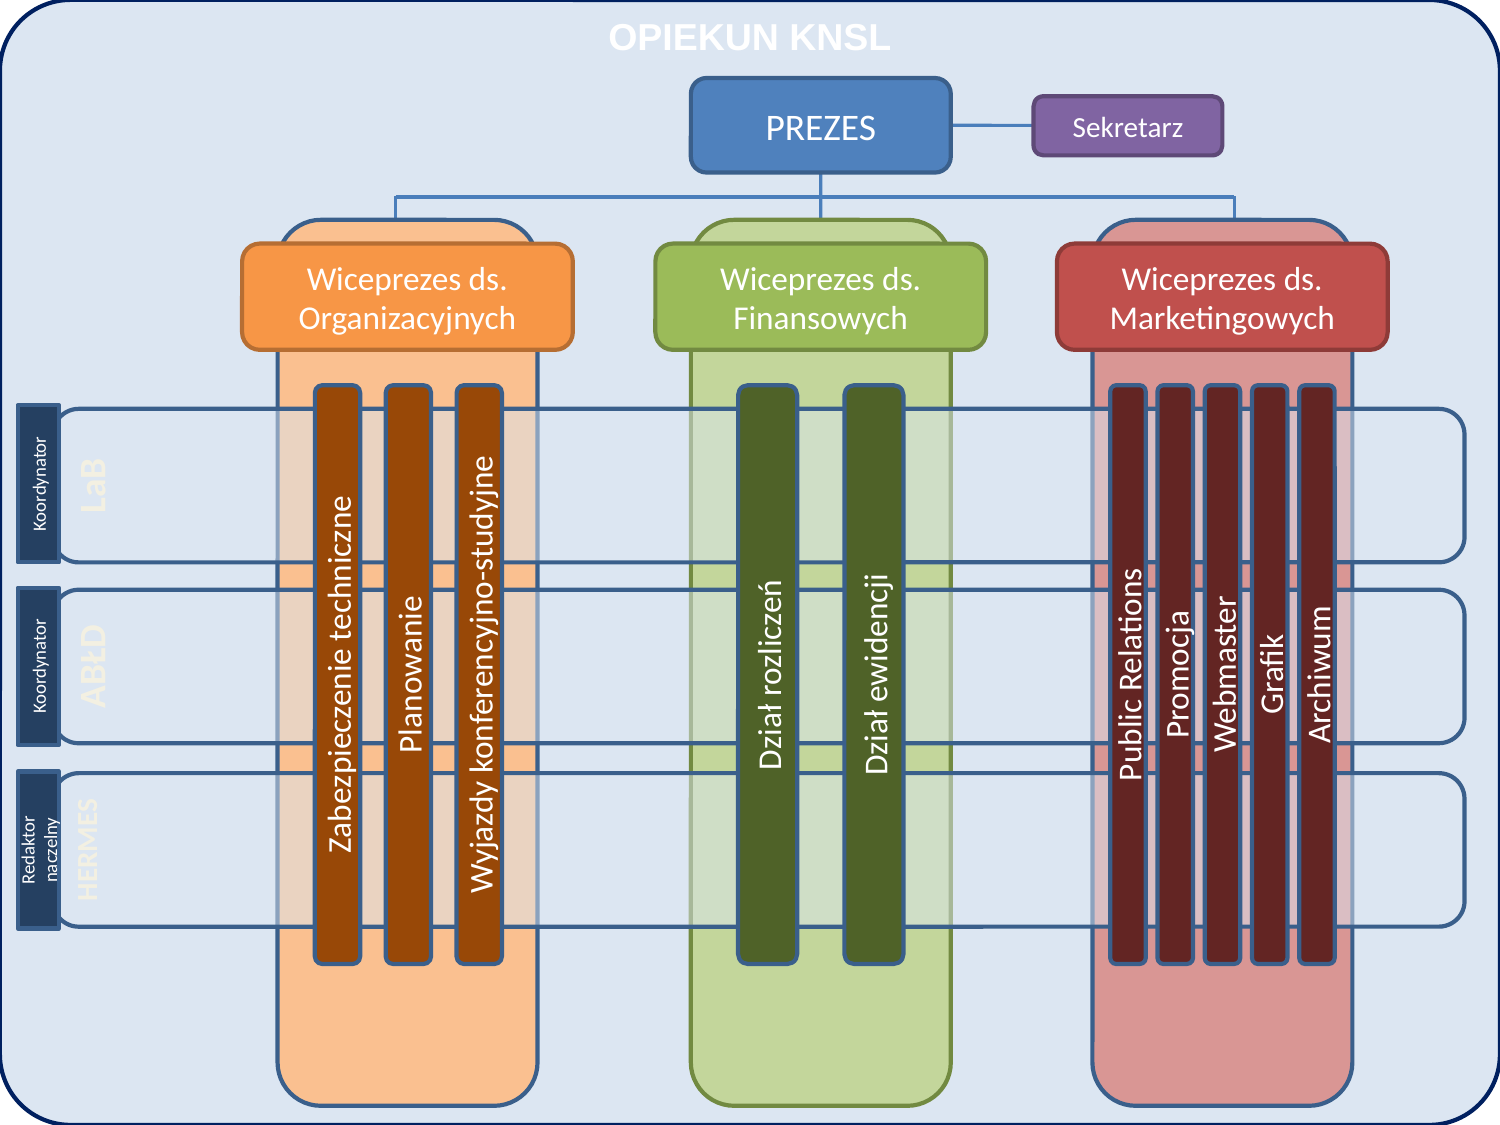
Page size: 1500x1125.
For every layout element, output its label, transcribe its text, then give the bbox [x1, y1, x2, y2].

text_box [363, 746, 383, 771]
text_box Promocja [1155, 383, 1196, 967]
text_box Redaktor naczelny [16, 769, 61, 931]
text_box [688, 565, 736, 587]
text_box ABŁD [61, 587, 312, 746]
text_box [1196, 565, 1202, 587]
text_box Wiceprezes ds. Marketingowych [1054, 241, 1390, 352]
text_box LaB [1196, 406, 1202, 565]
text_box [800, 565, 842, 587]
text_box [694, 217, 816, 241]
text_box HERMES [906, 771, 1108, 929]
text_box Webmaster [1202, 383, 1243, 967]
text_box [1090, 746, 1108, 771]
text_box [399, 217, 534, 241]
text_box LaB [1243, 406, 1249, 565]
text_box Dział ewidencji [842, 383, 906, 967]
text_box [1290, 746, 1297, 771]
text_box LaB [906, 406, 1108, 565]
text_box [688, 352, 953, 406]
text_box [275, 929, 540, 1108]
text_box [1243, 746, 1249, 771]
text_box ABŁD [1337, 587, 1467, 746]
text_box [800, 746, 842, 771]
text_box [1337, 565, 1355, 587]
text_box LaB [505, 406, 736, 565]
text_box Koordynator [16, 586, 61, 747]
text_box Zabezpieczenie techniczne [312, 383, 363, 967]
text_box HERMES [1243, 771, 1249, 929]
text_box [363, 565, 383, 587]
text_box HERMES [61, 771, 312, 929]
text_box Koordynator [16, 403, 61, 564]
text_box [1238, 217, 1349, 241]
text_box OPIEKUN KNSL [0, 5, 1500, 66]
text_box [1090, 929, 1355, 1108]
text_box [39, 0, 1461, 5]
text_box ABŁD [363, 587, 383, 746]
text_box ABŁD [505, 587, 736, 746]
text_box Grafik [1249, 383, 1290, 967]
text_box LaB [1148, 406, 1155, 565]
text_box ABŁD [906, 587, 1108, 746]
text_box ABŁD [1148, 587, 1155, 746]
text_box [1196, 746, 1202, 771]
text_box Wiceprezes ds. Finansowych [653, 241, 989, 352]
text_box LaB [61, 406, 312, 565]
text_box [1337, 746, 1355, 771]
text_box ABŁD [800, 587, 842, 746]
text_box Public Relations [1108, 383, 1148, 967]
text_box [275, 746, 312, 771]
text_box [0, 66, 1500, 1125]
text_box [434, 565, 454, 587]
text_box [826, 217, 948, 241]
text_box [275, 352, 540, 406]
text_box [275, 565, 312, 587]
text_box LaB [800, 406, 842, 565]
text_box Archiwum [1297, 383, 1337, 967]
text_box HERMES [505, 771, 735, 929]
text_box HERMES [363, 771, 383, 929]
text_box [505, 746, 540, 771]
text_box [1090, 352, 1355, 406]
text_box Sekretarz [1031, 94, 1225, 158]
text_box LaB [363, 406, 383, 565]
text_box [1148, 565, 1155, 587]
text_box [505, 565, 540, 587]
text_box ABŁD [1290, 587, 1297, 746]
text_box ABŁD [434, 587, 454, 746]
text_box [1148, 746, 1155, 771]
text_box [1090, 565, 1108, 587]
text_box HERMES [1148, 771, 1155, 929]
text_box [688, 929, 953, 1108]
text_box [1096, 217, 1229, 241]
text_box [906, 565, 953, 587]
text_box [688, 746, 735, 771]
text_box [434, 746, 454, 771]
text_box HERMES [1337, 771, 1467, 929]
text_box ABŁD [1196, 587, 1202, 746]
text_box LaB [1290, 406, 1297, 565]
text_box Wyjazdy konferencyjno-studyjne [454, 383, 505, 967]
text_box ABŁD [1243, 587, 1249, 746]
text_box PREZES [688, 75, 953, 175]
text_box [906, 746, 953, 771]
text_box [1243, 565, 1249, 587]
text_box Planowanie [383, 383, 434, 967]
text_box LaB [434, 406, 454, 565]
text_box HERMES [800, 771, 842, 929]
text_box HERMES [1196, 771, 1202, 929]
text_box HERMES [1290, 771, 1297, 929]
text_box [281, 217, 391, 241]
text_box Dział rozliczeń [735, 383, 800, 967]
text_box Wiceprezes ds. Organizacyjnych [239, 241, 575, 352]
text_box LaB [1337, 406, 1467, 565]
text_box [1290, 565, 1297, 587]
text_box HERMES [434, 771, 454, 929]
